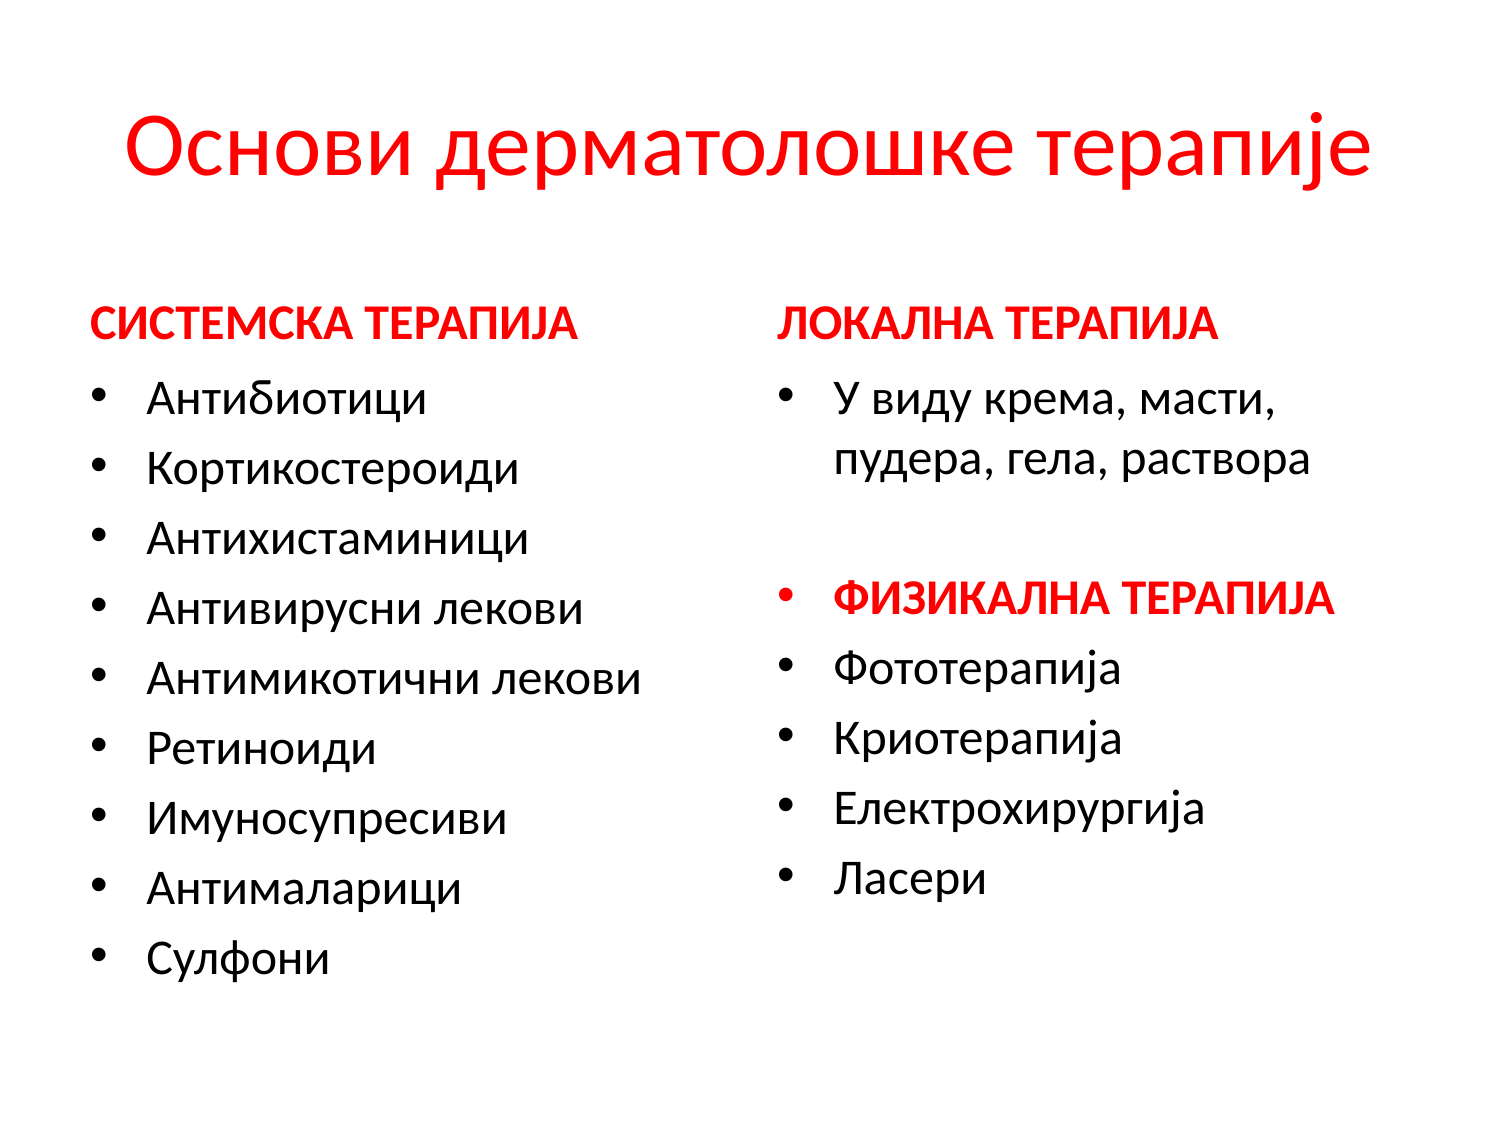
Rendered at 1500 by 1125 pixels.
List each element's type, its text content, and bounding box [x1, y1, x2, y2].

title Основи дерматолошке терапије [75, 45, 1425, 233]
list ЛОКАЛНА ТЕРАПИЈА [761, 251, 1425, 356]
list У виду крема, масти, пудера, гела, раствора ФИЗИКАЛНА ТЕРАПИЈА Фототерапија Криотерапија Електрохирургија Ласери [761, 356, 1425, 1005]
list СИСТЕМСКА ТЕРАПИЈА [75, 251, 738, 356]
list Антибиотици Кортикостероиди Антихистаминици Антивирусни лекови Антимикотични лекови Ретиноиди Имуносупресиви Антималарици Сулфони [75, 356, 738, 1005]
